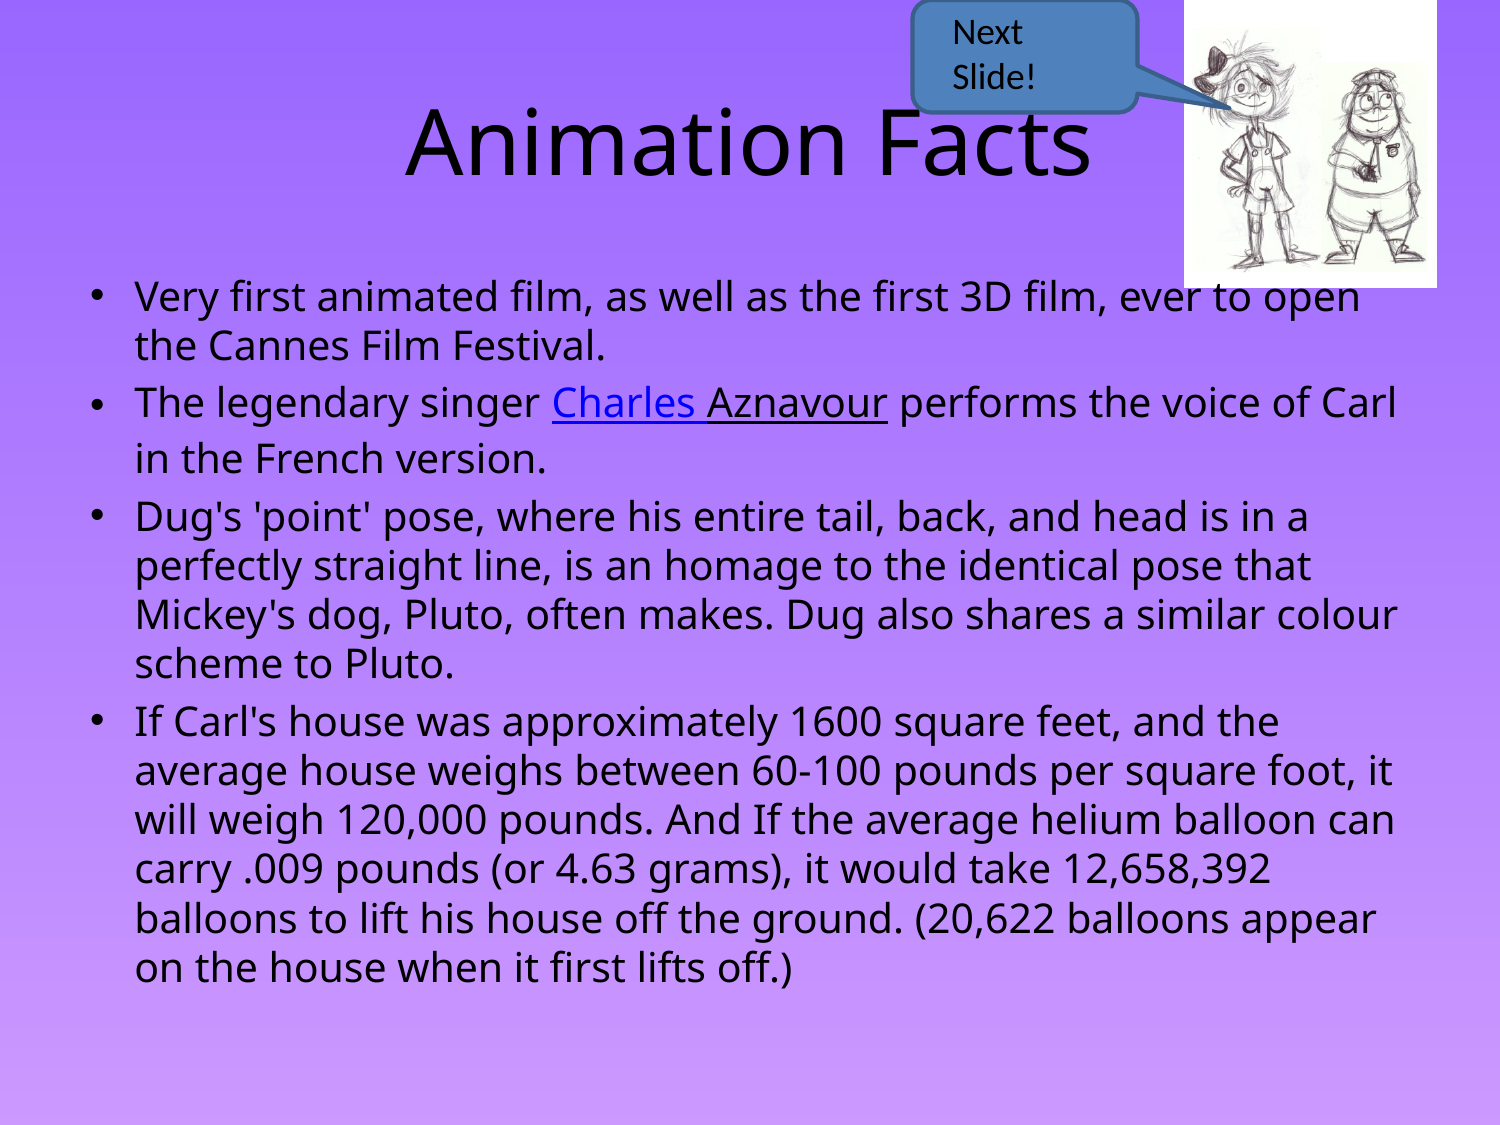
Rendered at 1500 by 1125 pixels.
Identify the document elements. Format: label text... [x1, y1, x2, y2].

picture [1184, 0, 1437, 288]
text_box Next Slide! [937, 0, 1125, 105]
title Animation Facts [75, 45, 1179, 233]
list Very first animated film, as well as the first 3D film, ever to open the Cannes Film Festival. The legendary singer Charles Aznavour performs the voice of Carl in the French version. Dug's 'point' pose, where his entire tail, back, and head is in a perfectly straight line, is an homage to the identical pose that Mickey's dog, Pluto, often makes. Dug also shares a similar colour scheme to Pluto. If Carl's house was approximately 1600 square feet, and the average house weighs between 60-100 pounds per square foot, it will weigh 120,000 pounds. And If the average helium balloon can carry .009 pounds (or 4.63 grams), it would take 12,658,392 balloons to lift his house off the ground. (20,622 balloons appear on the house when it first lifts off.) [75, 262, 1425, 1005]
text_box [910, 0, 1179, 115]
